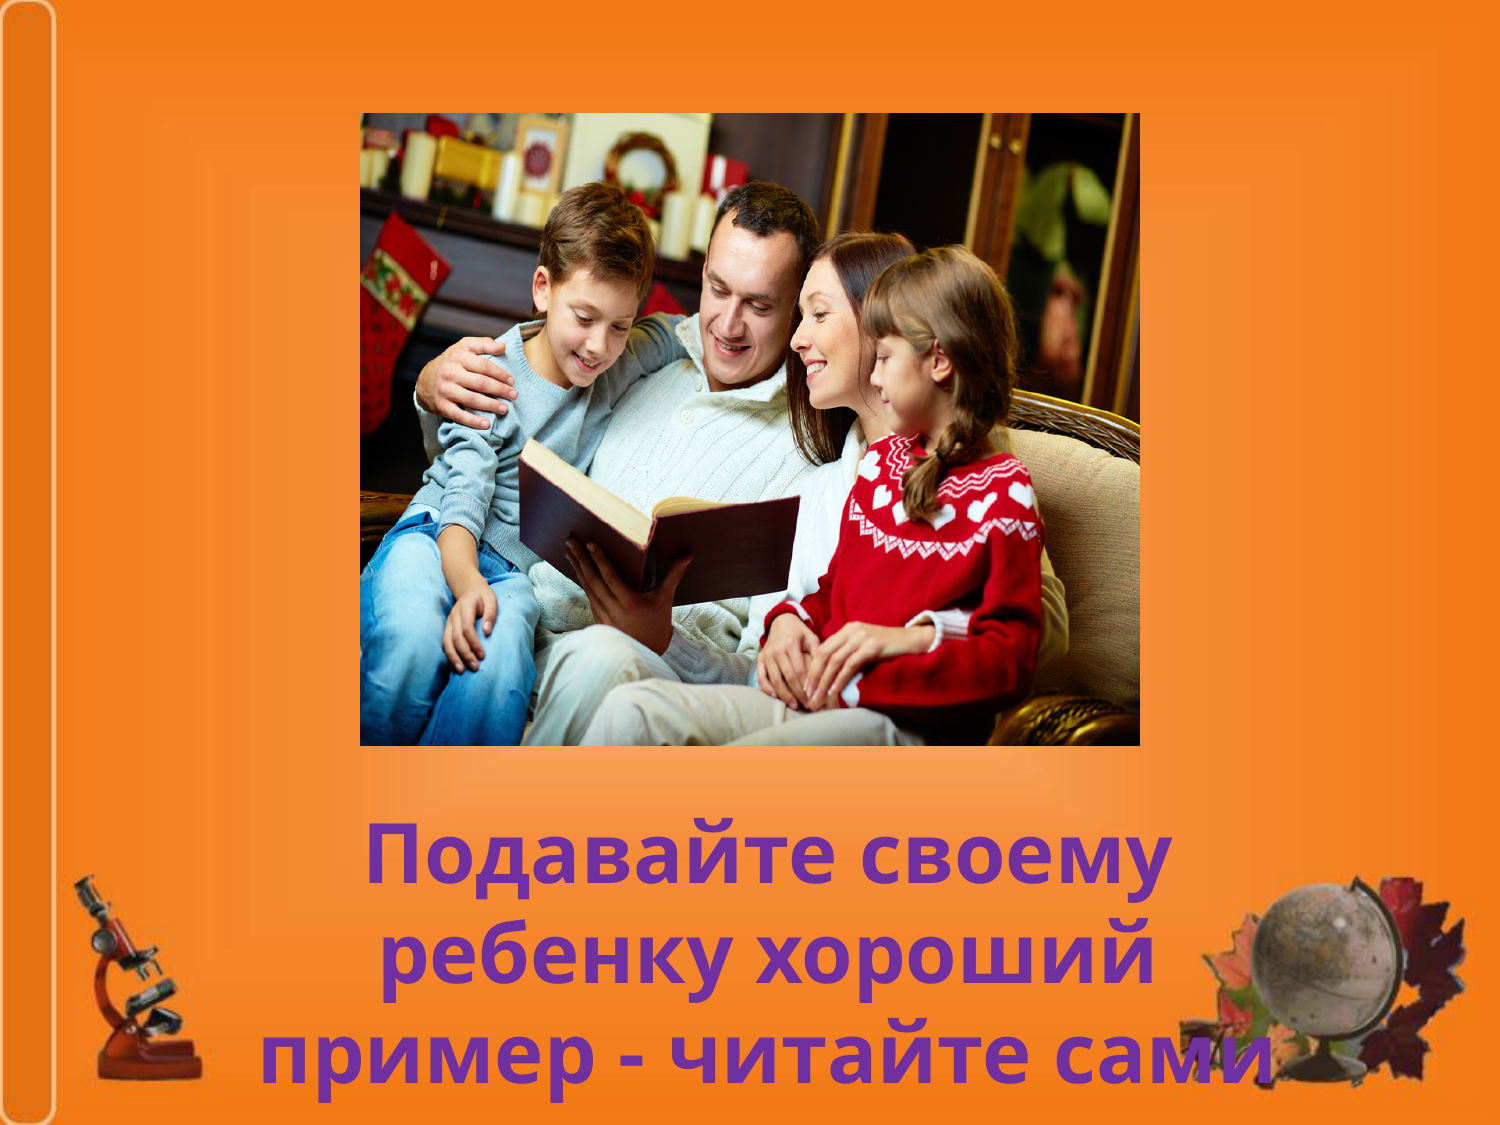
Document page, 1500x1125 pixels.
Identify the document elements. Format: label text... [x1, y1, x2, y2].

text_box Подавайте своему ребенку хороший пример - читайте сами [183, 792, 1353, 1108]
picture [0, 0, 1500, 1125]
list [359, 113, 1140, 747]
